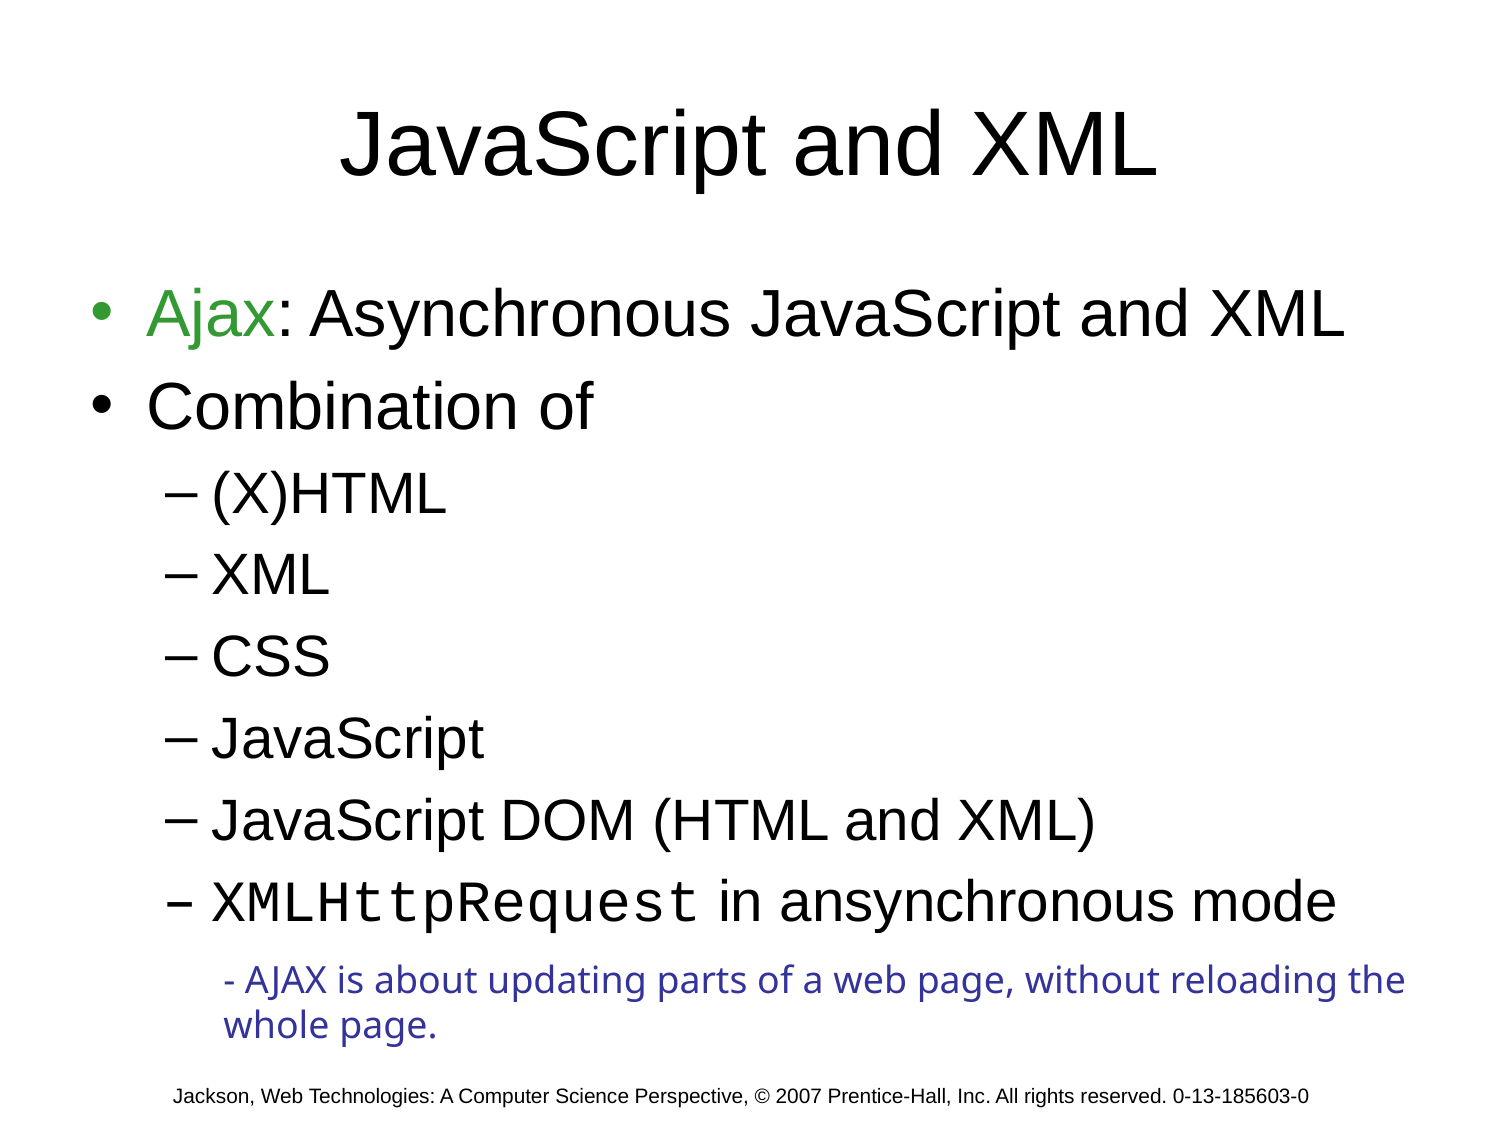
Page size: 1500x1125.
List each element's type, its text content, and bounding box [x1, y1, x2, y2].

footer Jackson, Web Technologies: A Computer Science Perspective, © 2007 Prentice-Hall, Inc. All rights reserved. 0-13-185603-0 [75, 1074, 1413, 1103]
title JavaScript and XML [75, 45, 1425, 233]
text_box - AJAX is about updating parts of a web page, without reloading the whole page. [208, 949, 1445, 1054]
list Ajax: Asynchronous JavaScript and XML Combination of (X)HTML XML CSS JavaScript JavaScript DOM (HTML and XML) XMLHttpRequest in ansynchronous mode [75, 262, 1425, 1005]
